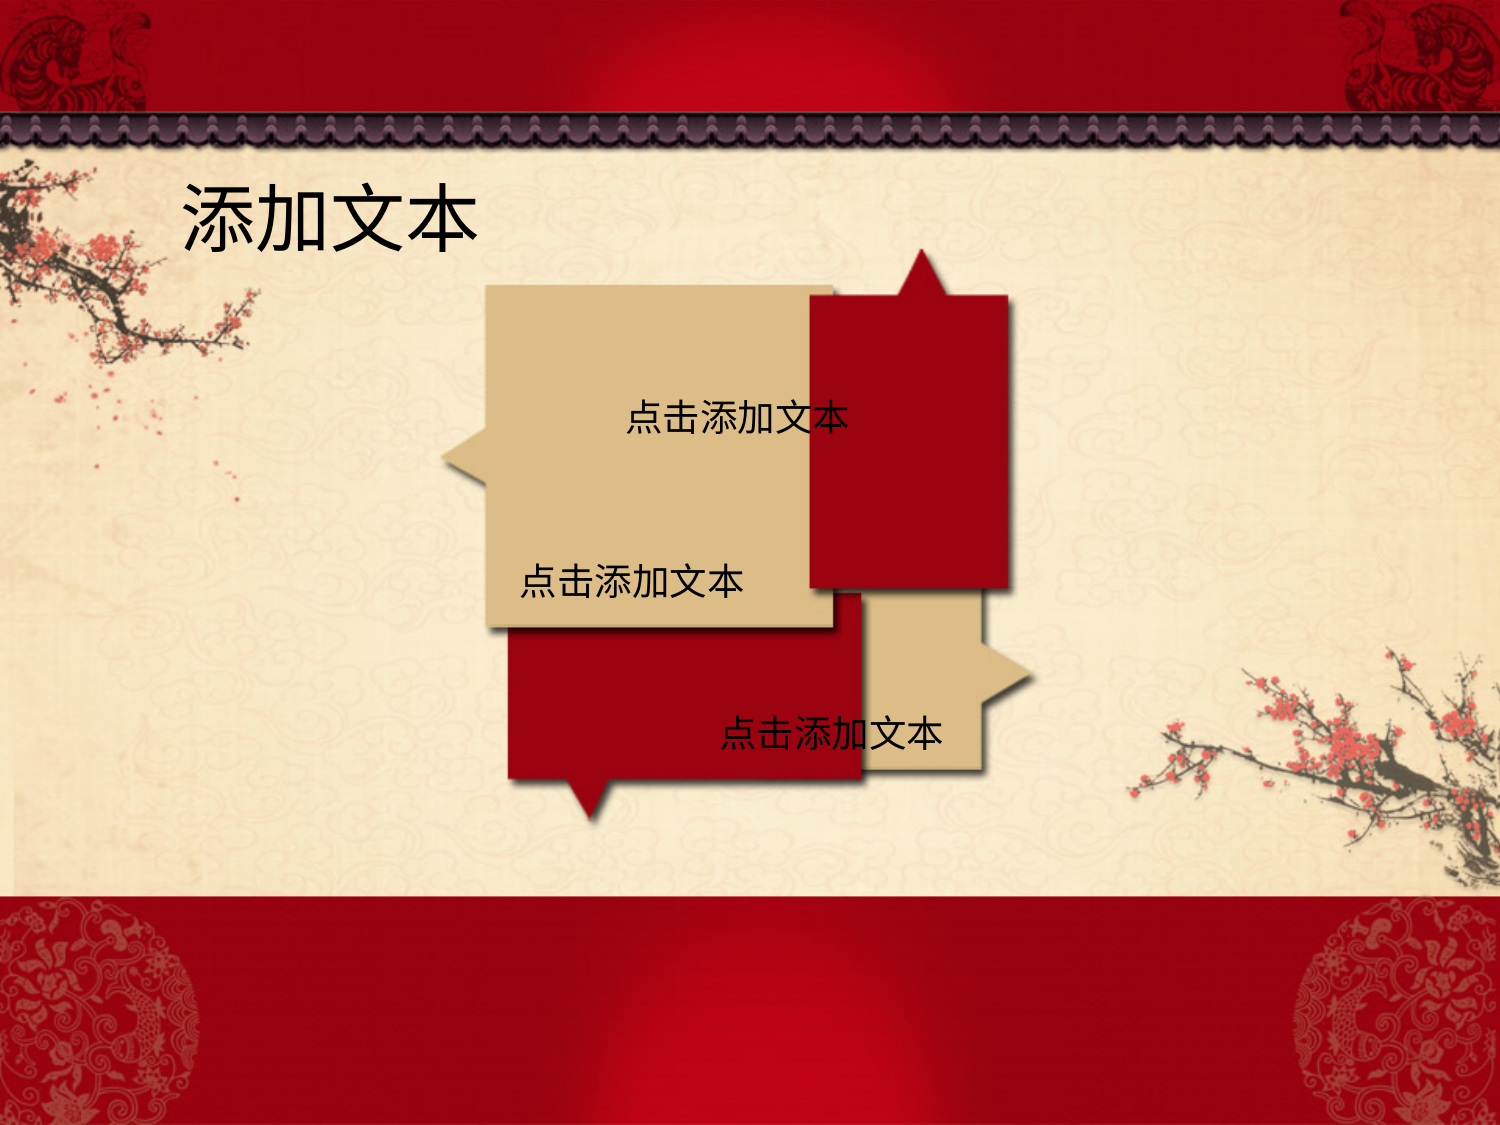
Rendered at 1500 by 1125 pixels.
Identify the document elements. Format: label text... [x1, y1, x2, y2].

text_box 添加文本 [165, 163, 496, 269]
text_box 点击添加文本 [610, 386, 866, 447]
picture [0, 0, 1500, 1125]
text_box 点击添加文本 [505, 550, 760, 611]
text_box 点击添加文本 [704, 703, 960, 763]
